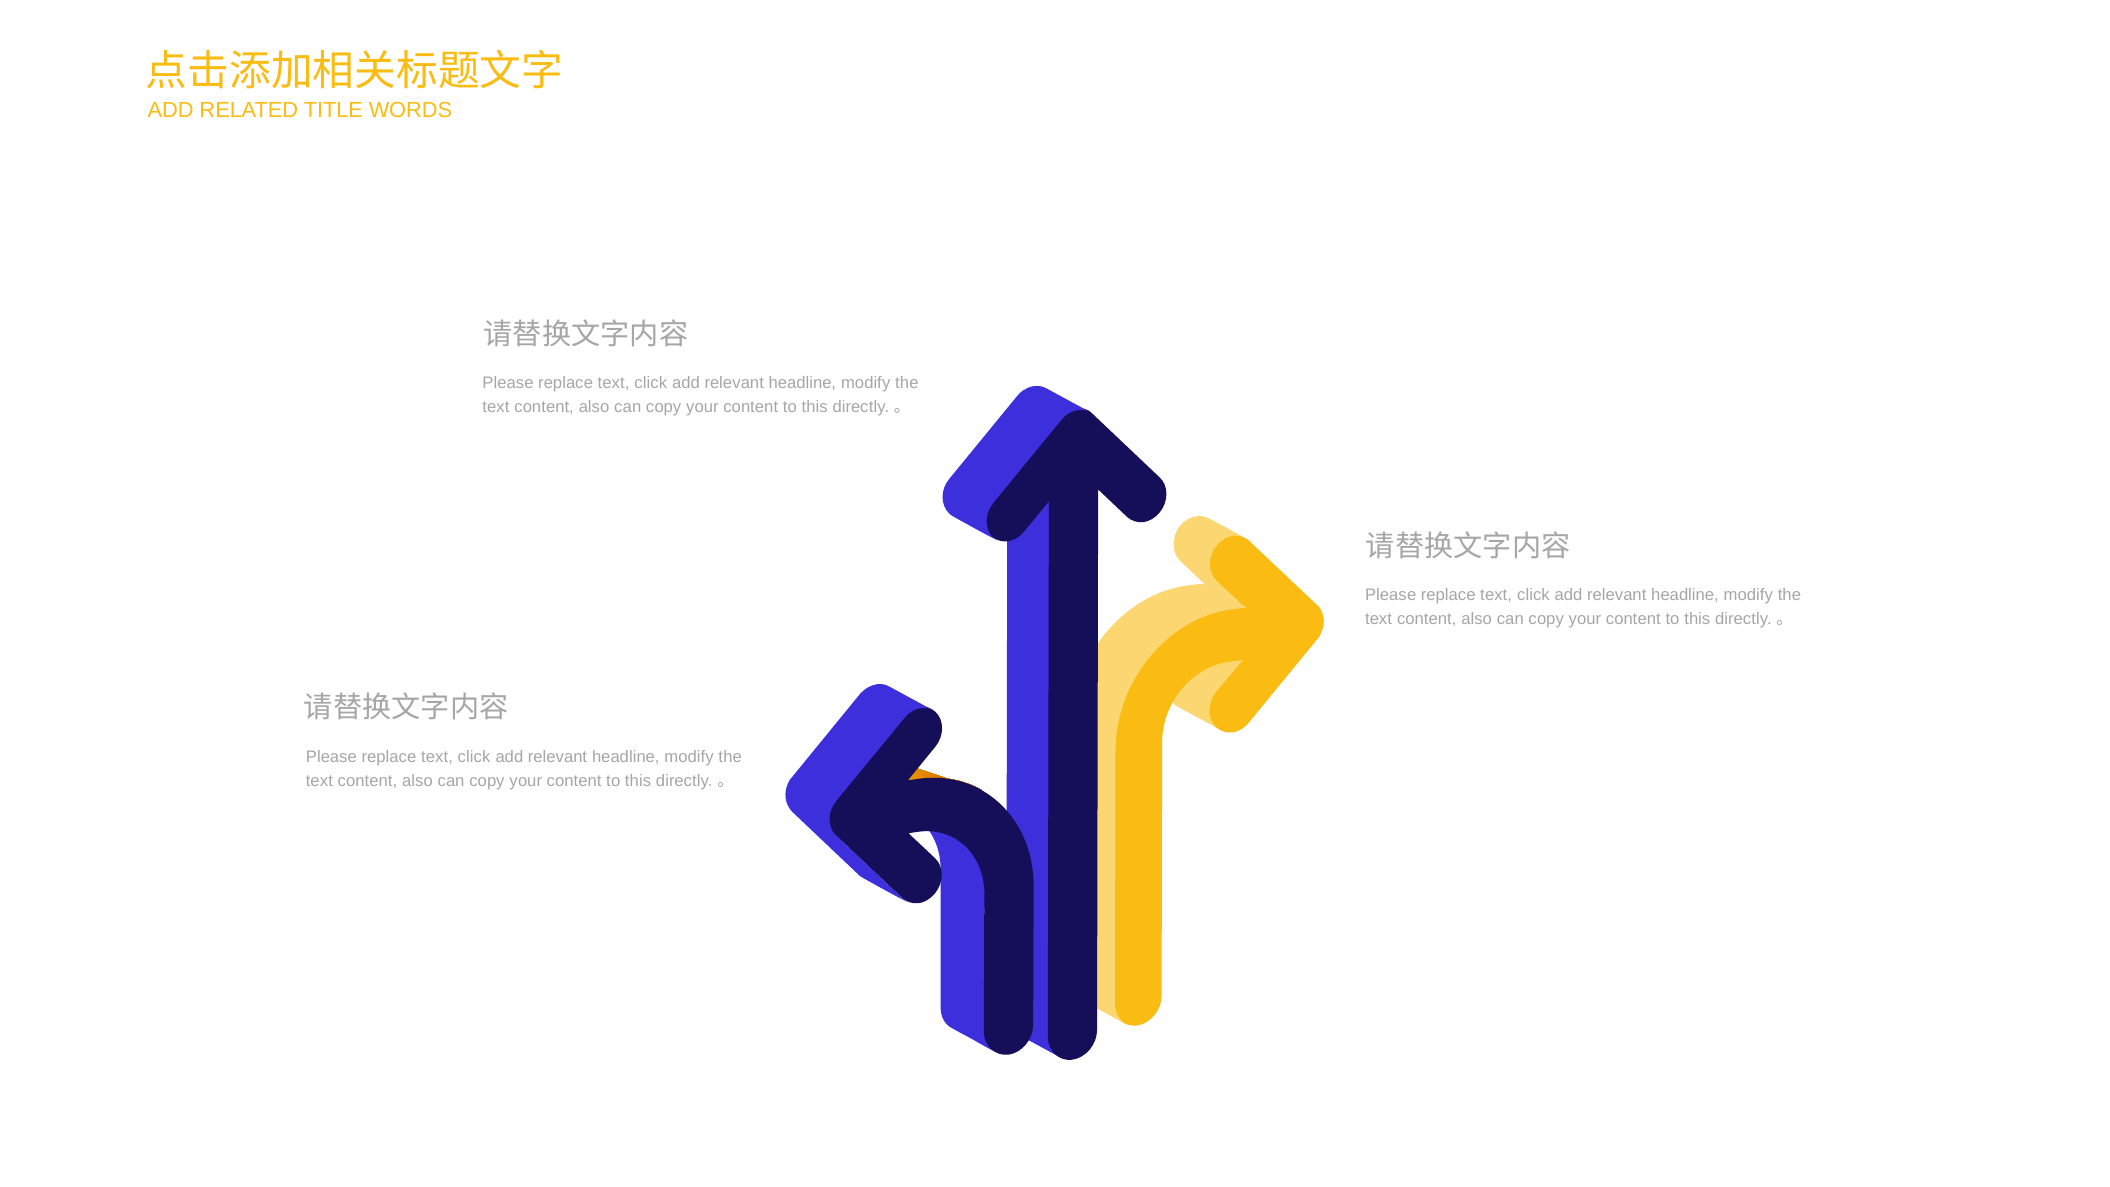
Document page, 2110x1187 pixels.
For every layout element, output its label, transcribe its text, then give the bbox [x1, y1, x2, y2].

text_box ADD RELATED TITLE WORDS [147, 96, 453, 123]
text_box 点击添加相关标题文字 [145, 43, 564, 95]
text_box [1350, 512, 1820, 634]
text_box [288, 674, 761, 796]
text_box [467, 301, 938, 423]
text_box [784, 385, 1326, 1062]
